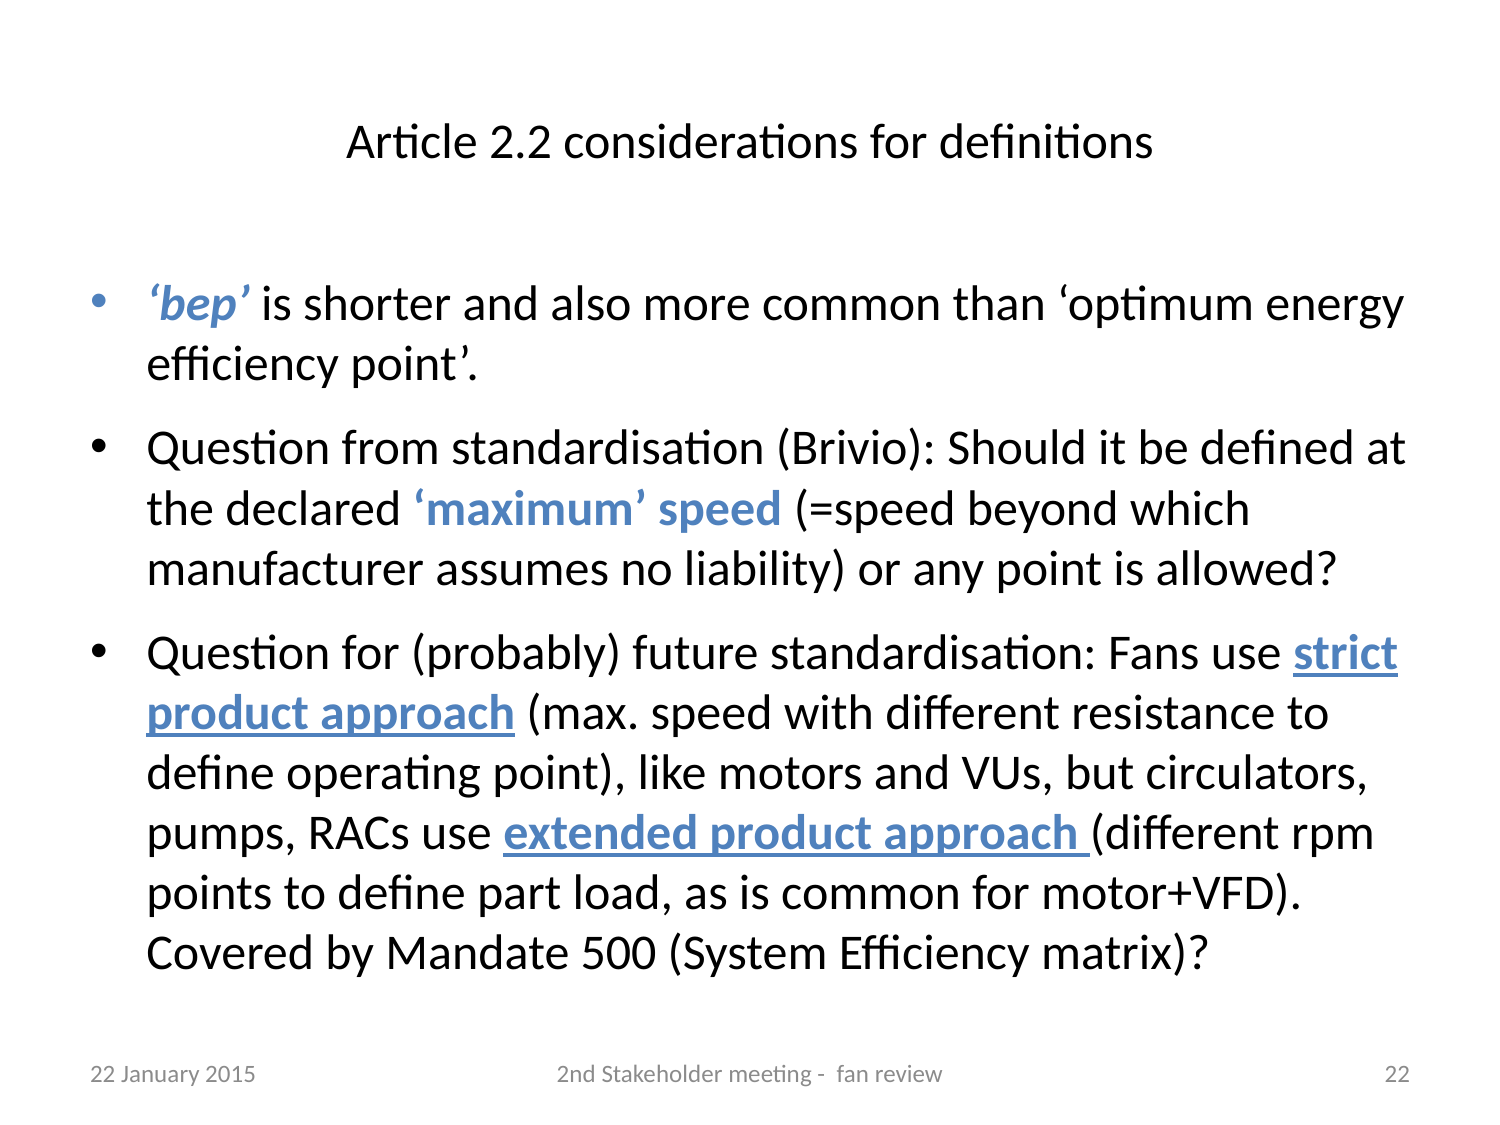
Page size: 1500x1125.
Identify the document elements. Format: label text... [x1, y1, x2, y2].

list ‘bep’ is shorter and also more common than ‘optimum energy efficiency point’. Question from standardisation (Brivio): Should it be defined at the declared ‘maximum’ speed (=speed beyond which manufacturer assumes no liability) or any point is allowed? Question for (probably) future standardisation: Fans use strict product approach (max. speed with different resistance to define operating point), like motors and VUs, but circulators, pumps, RACs use extended product approach (different rpm points to define part load, as is common for motor+VFD). Covered by Mandate 500 (System Efficiency matrix)? [75, 262, 1425, 1005]
title Article 2.2 considerations for definitions [75, 45, 1425, 233]
footer 2nd Stakeholder meeting - fan review [512, 1042, 988, 1103]
slide_number 22 [1074, 1042, 1425, 1103]
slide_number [75, 1042, 425, 1103]
